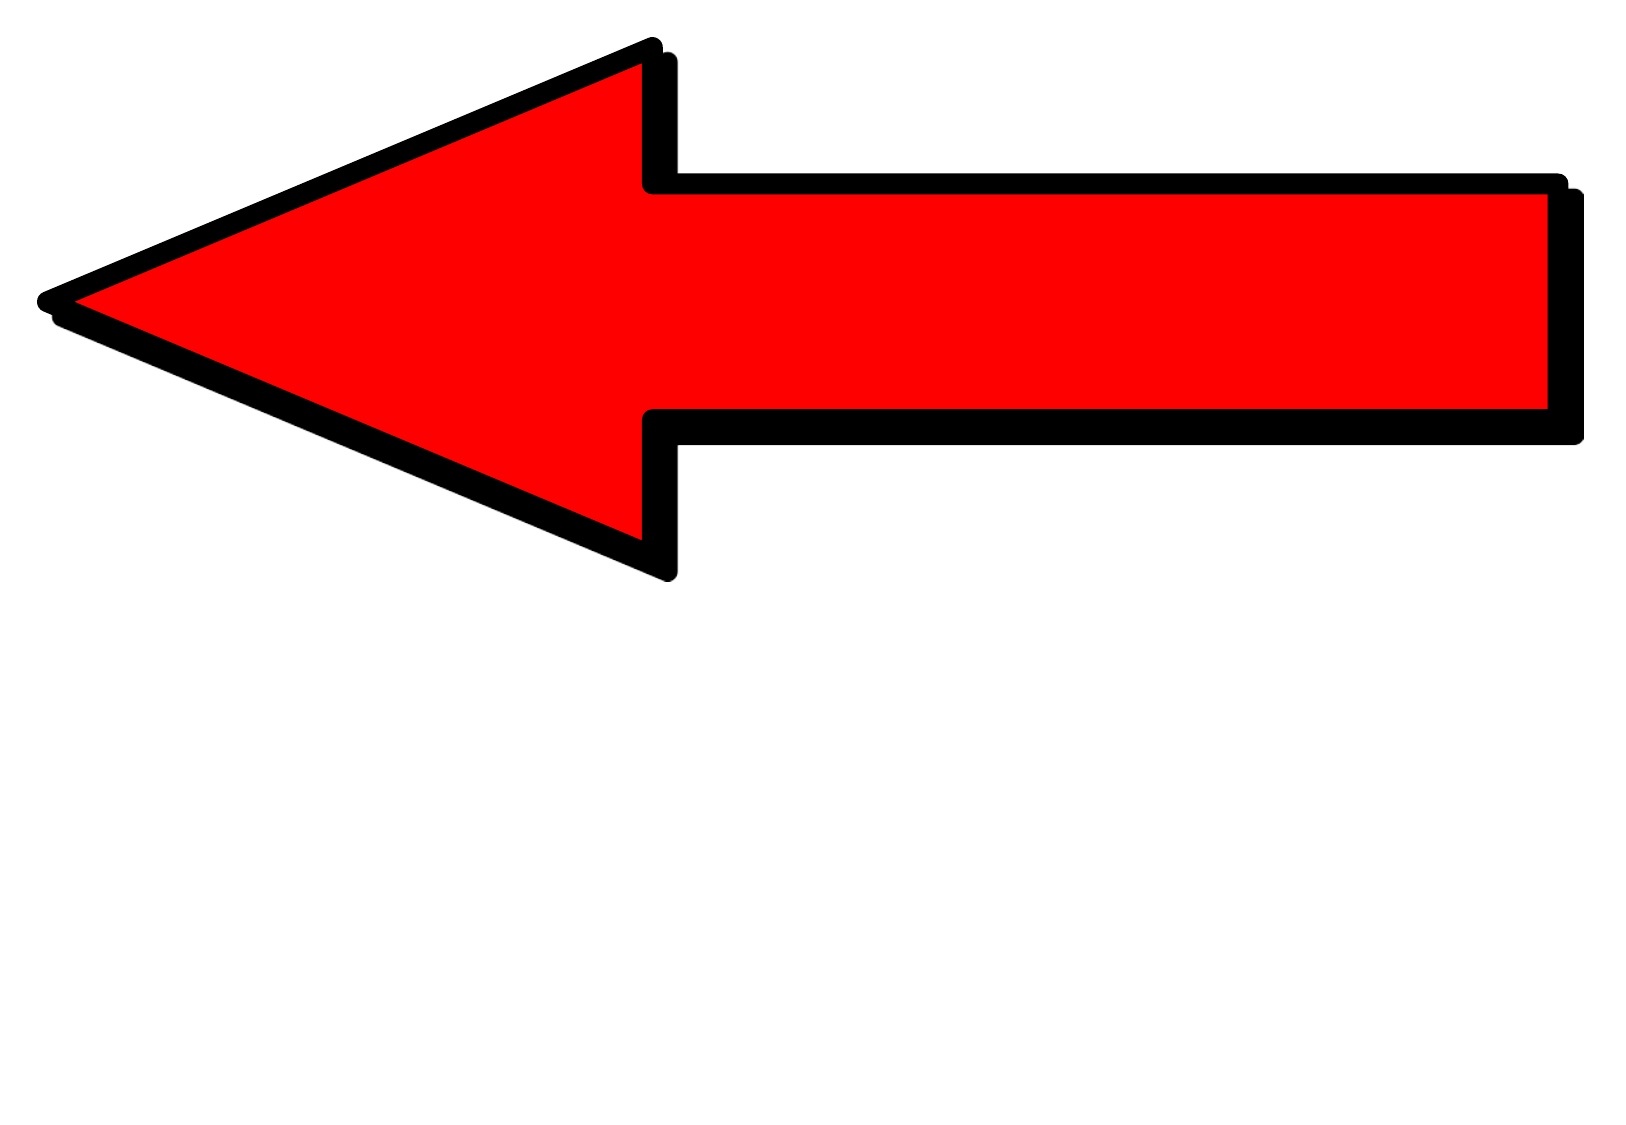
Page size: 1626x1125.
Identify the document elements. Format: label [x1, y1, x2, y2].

text_box [45, 45, 1561, 559]
